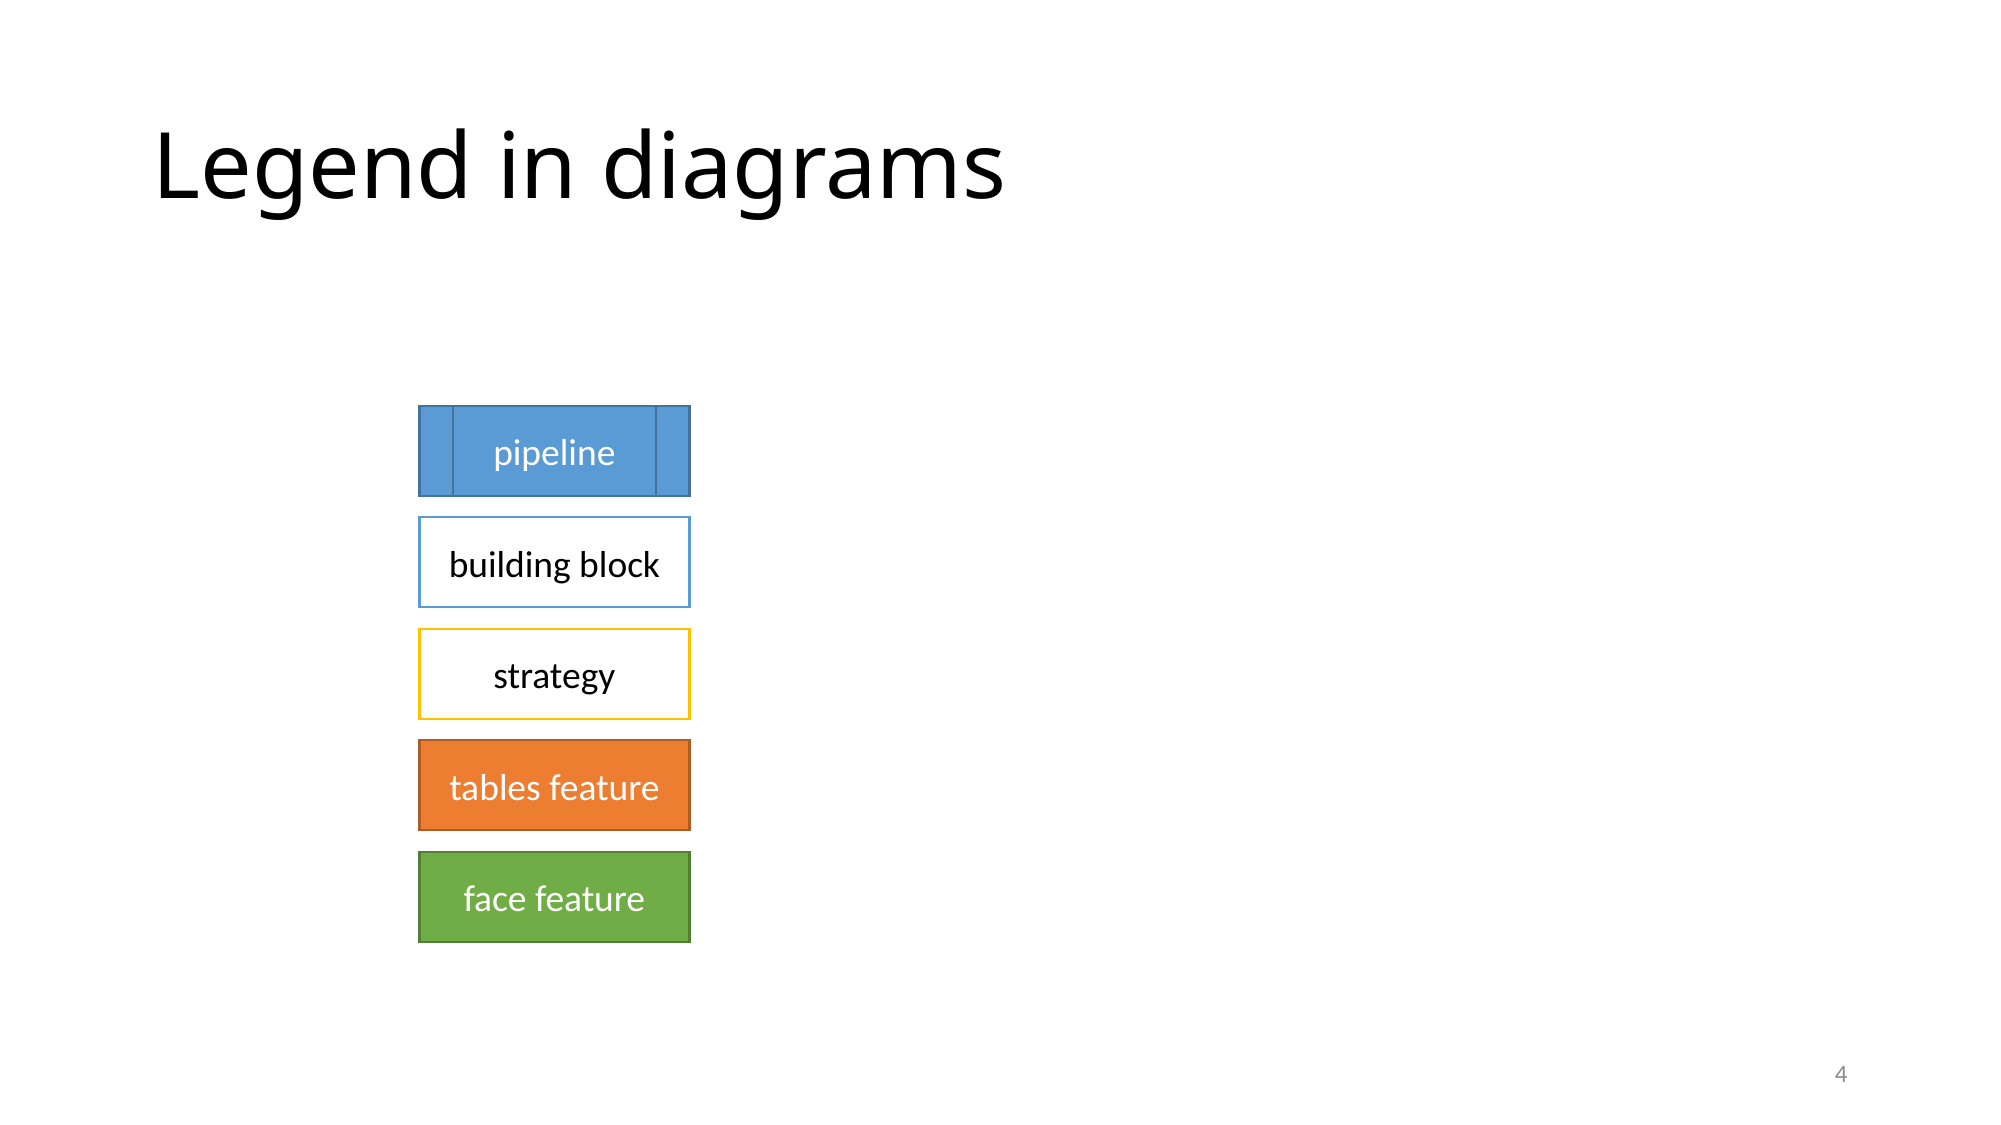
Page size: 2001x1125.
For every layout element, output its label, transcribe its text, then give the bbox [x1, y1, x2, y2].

slide_number 4 [1412, 1042, 1863, 1103]
text_box pipeline [418, 405, 691, 497]
text_box strategy [418, 628, 691, 720]
text_box building block [418, 516, 691, 608]
text_box face feature [418, 851, 691, 943]
text_box tables feature [418, 739, 691, 831]
title Legend in diagrams [137, 59, 1863, 278]
